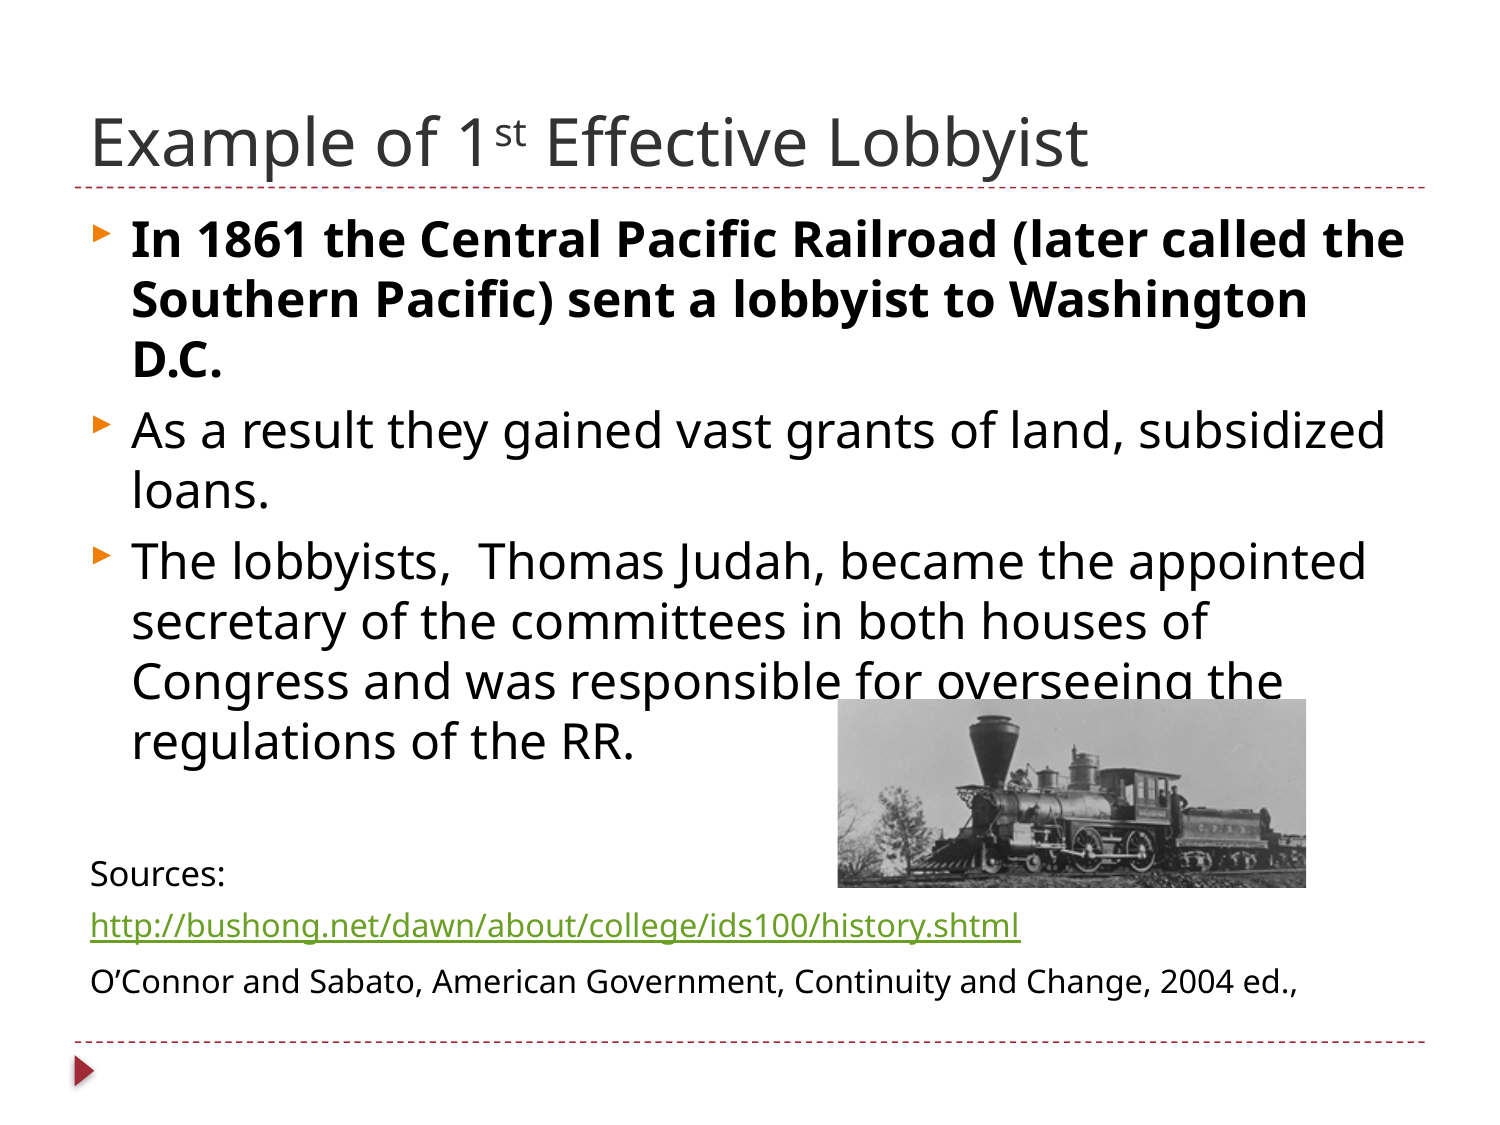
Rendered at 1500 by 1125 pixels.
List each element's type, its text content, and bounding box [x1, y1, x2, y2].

picture [837, 699, 1307, 888]
title Example of 1st Effective Lobbyist [75, 24, 1425, 188]
list In 1861 the Central Pacific Railroad (later called the Southern Pacific) sent a lobbyist to Washington D.C. As a result they gained vast grants of land, subsidized loans. The lobbyists, Thomas Judah, became the appointed secretary of the committees in both houses of Congress and was responsible for overseeing the regulations of the RR. Sources: http://bushong.net/dawn/about/college/ids100/history.shtml O’Connor and Sabato, American Government, Continuity and Change, 2004 ed., [75, 200, 1425, 1010]
